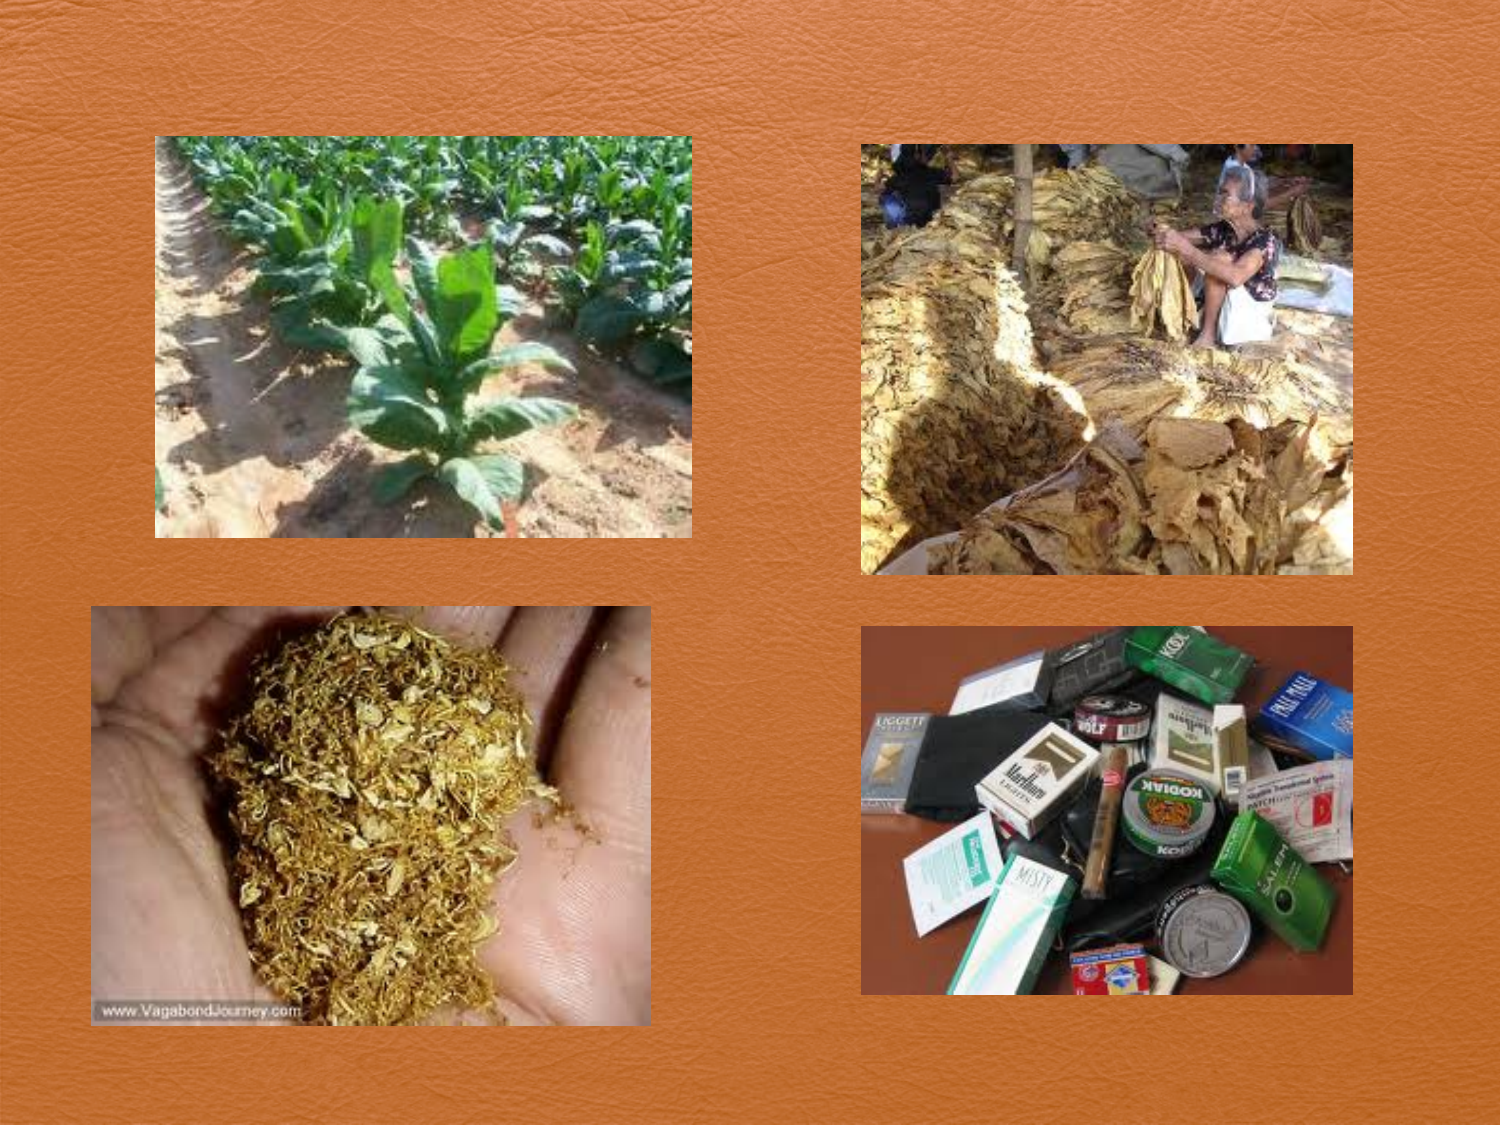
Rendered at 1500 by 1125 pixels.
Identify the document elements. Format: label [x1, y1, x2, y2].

picture [859, 142, 1354, 576]
list [153, 134, 694, 540]
picture [859, 624, 1354, 996]
picture [90, 605, 652, 1027]
